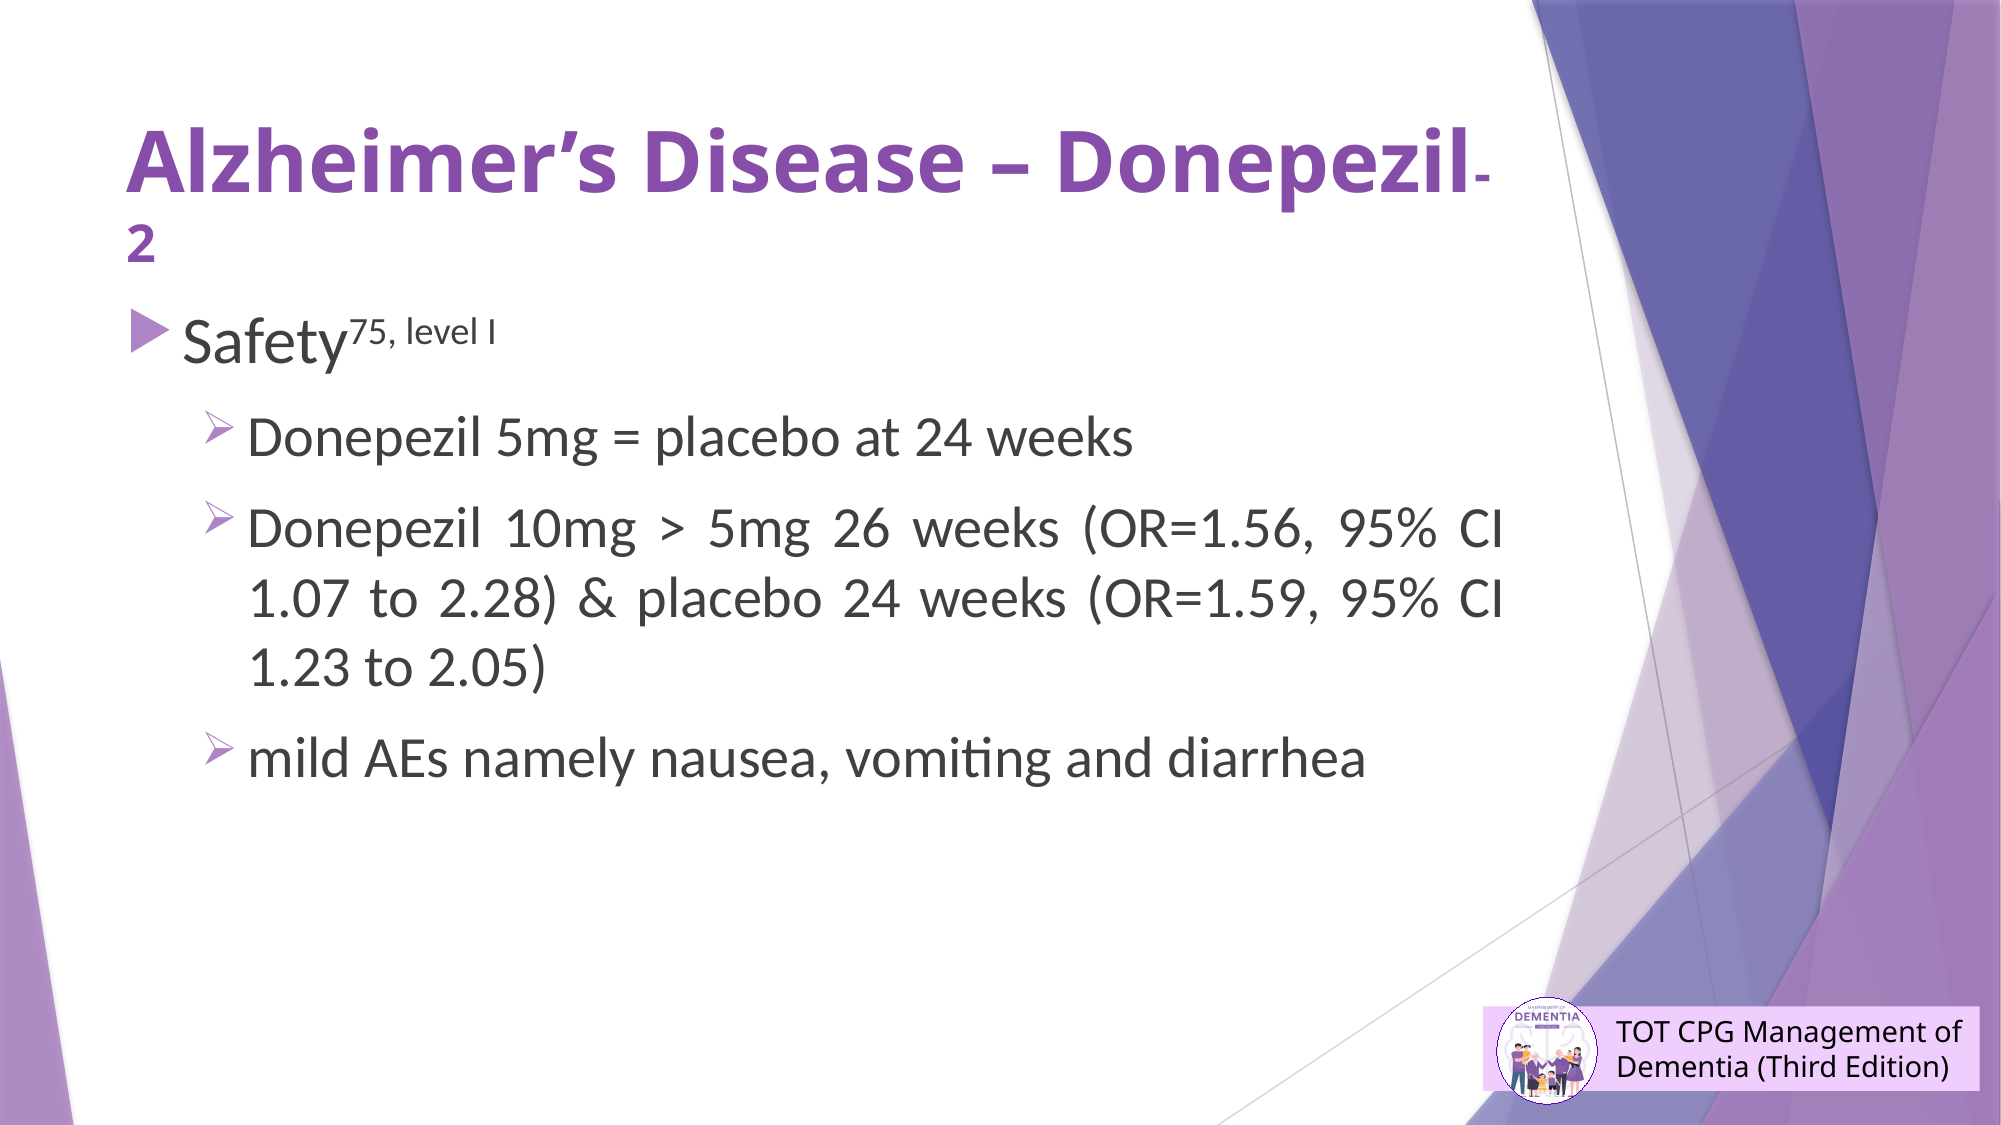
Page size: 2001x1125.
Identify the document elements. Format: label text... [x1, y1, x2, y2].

list Safety75, level I Donepezil 5mg = placebo at 24 weeks Donepezil 10mg > 5mg 26 weeks (OR=1.56, 95% CI 1.07 to 2.28) & placebo 24 weeks (OR=1.59, 95% CI 1.23 to 2.05) mild AEs namely nausea, vomiting and diarrhea [111, 289, 1522, 1025]
title Alzheimer’s Disease – Donepezil-2 [111, 99, 1522, 289]
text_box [1482, 996, 1981, 1105]
